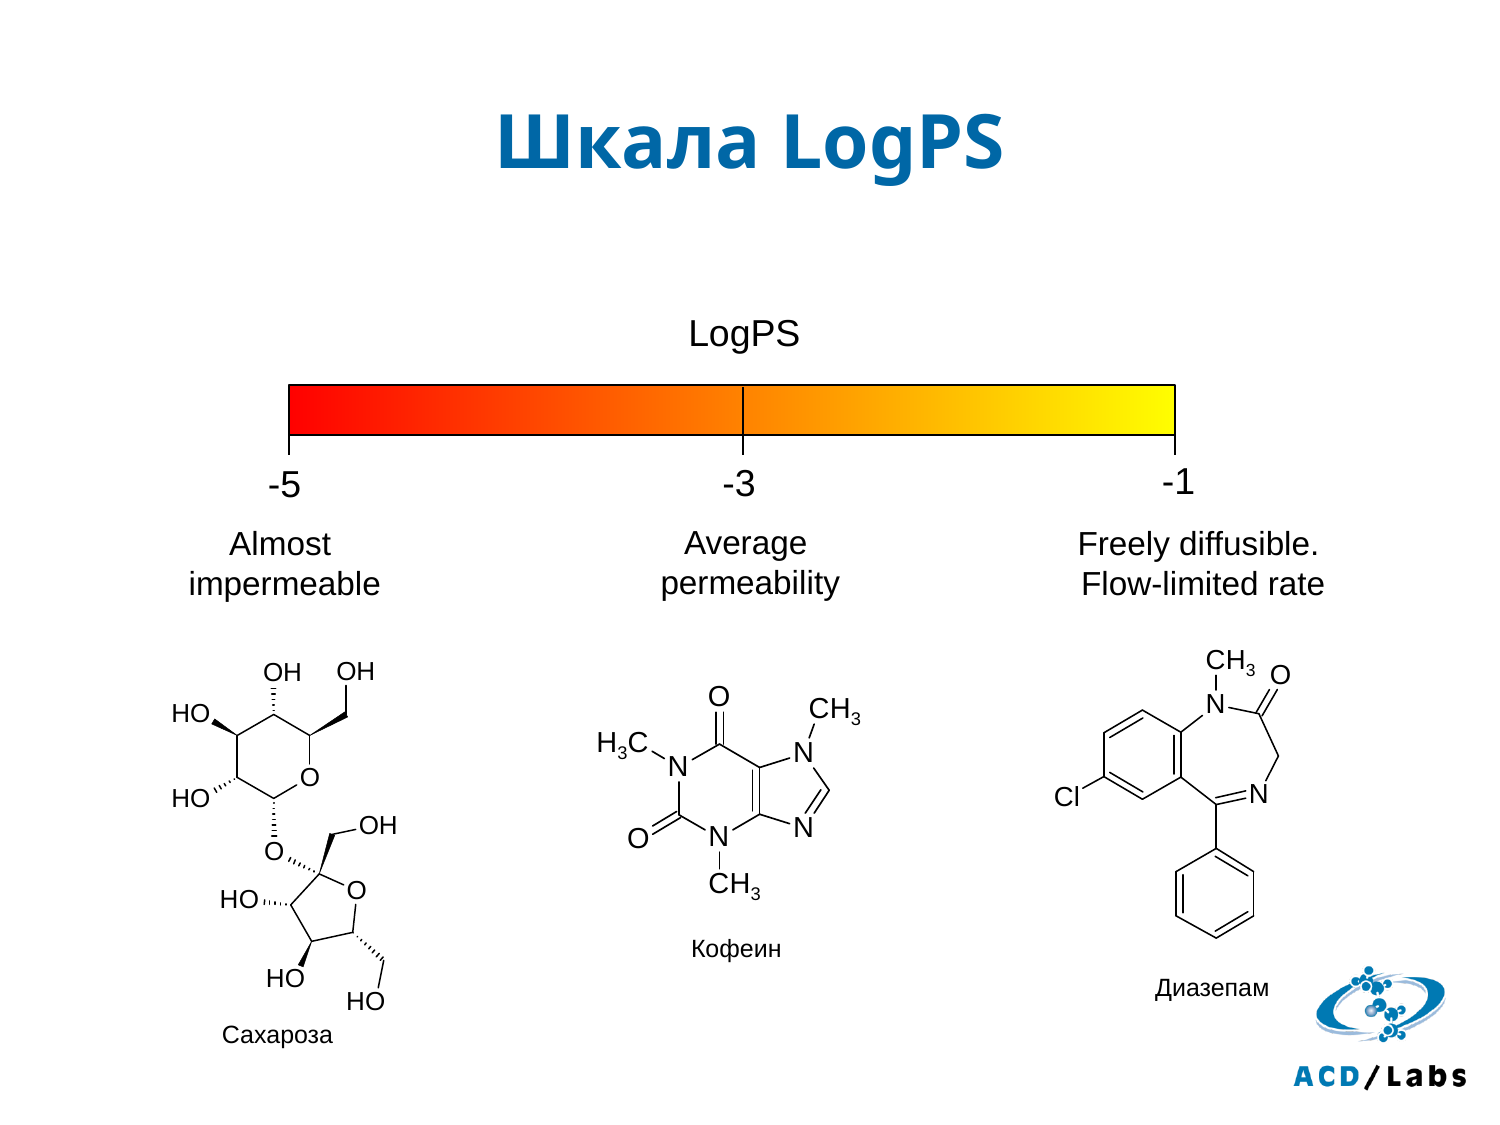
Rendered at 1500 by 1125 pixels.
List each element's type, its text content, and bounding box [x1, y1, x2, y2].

title Шкала LogPS [74, 44, 1426, 233]
text_box Диазепам [1140, 964, 1285, 1009]
picture [1053, 644, 1294, 951]
text_box LogPS [673, 301, 816, 362]
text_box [170, 656, 399, 1018]
text_box Сахароза [206, 1025, 349, 1057]
text_box -1 [1147, 449, 1211, 510]
text_box Almost impermeable [173, 515, 396, 610]
picture [1293, 964, 1471, 1101]
text_box -5 [253, 452, 317, 512]
text_box [289, 385, 1176, 436]
text_box Average permeability [645, 513, 856, 609]
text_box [596, 680, 862, 906]
text_box -3 [707, 452, 771, 512]
text_box Freely diffusible. Flow-limited rate [1062, 515, 1344, 610]
text_box Кофеин [676, 924, 797, 970]
